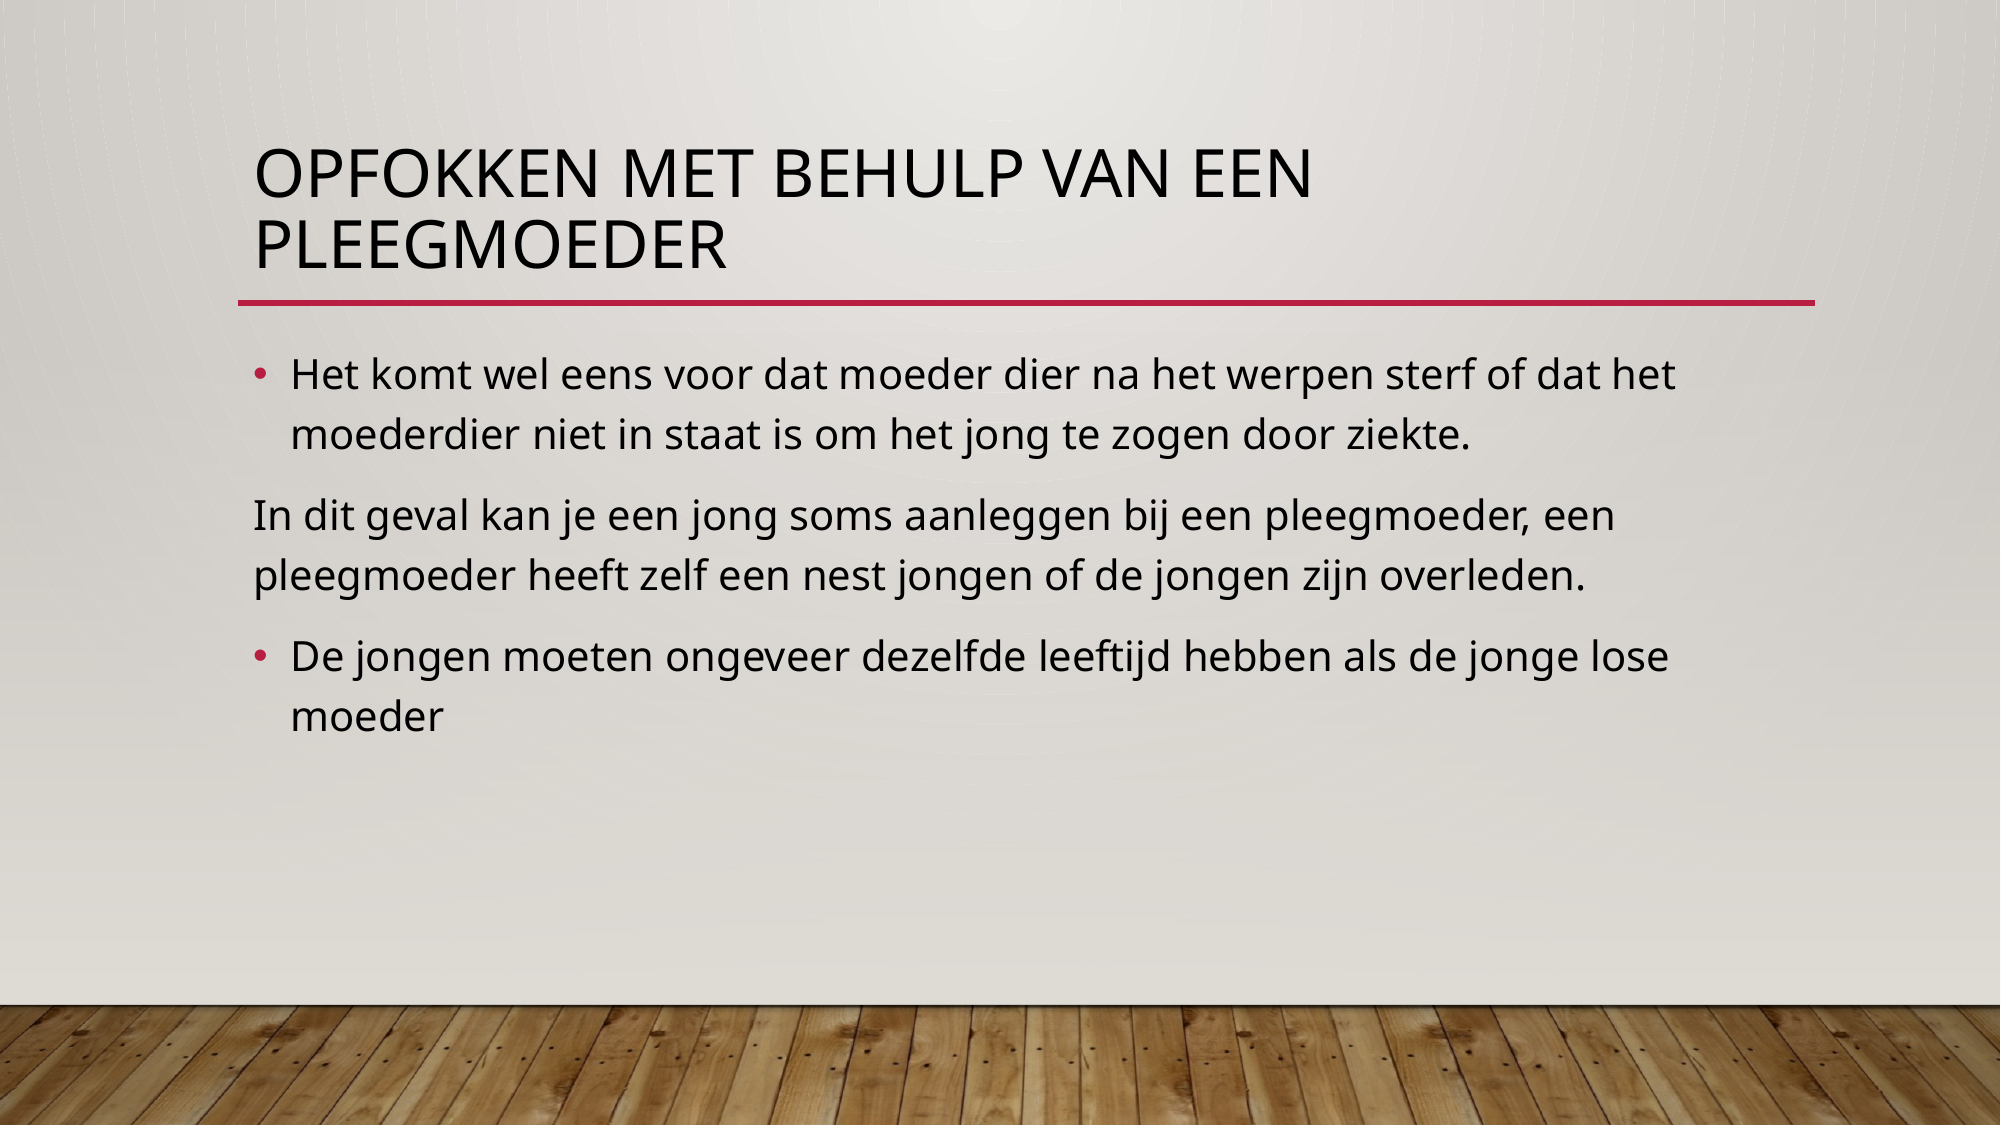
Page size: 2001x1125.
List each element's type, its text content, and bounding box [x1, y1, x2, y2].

picture [0, 1005, 2000, 1125]
title Opfokken met behulp van een pleegmoeder [238, 131, 1814, 305]
list Het komt wel eens voor dat moeder dier na het werpen sterf of dat het moederdier niet in staat is om het jong te zogen door ziekte. In dit geval kan je een jong soms aanleggen bij een pleegmoeder, een pleegmoeder heeft zelf een nest jongen of de jongen zijn overleden. De jongen moeten ongeveer dezelfde leeftijd hebben als de jonge lose moeder [238, 330, 1814, 897]
